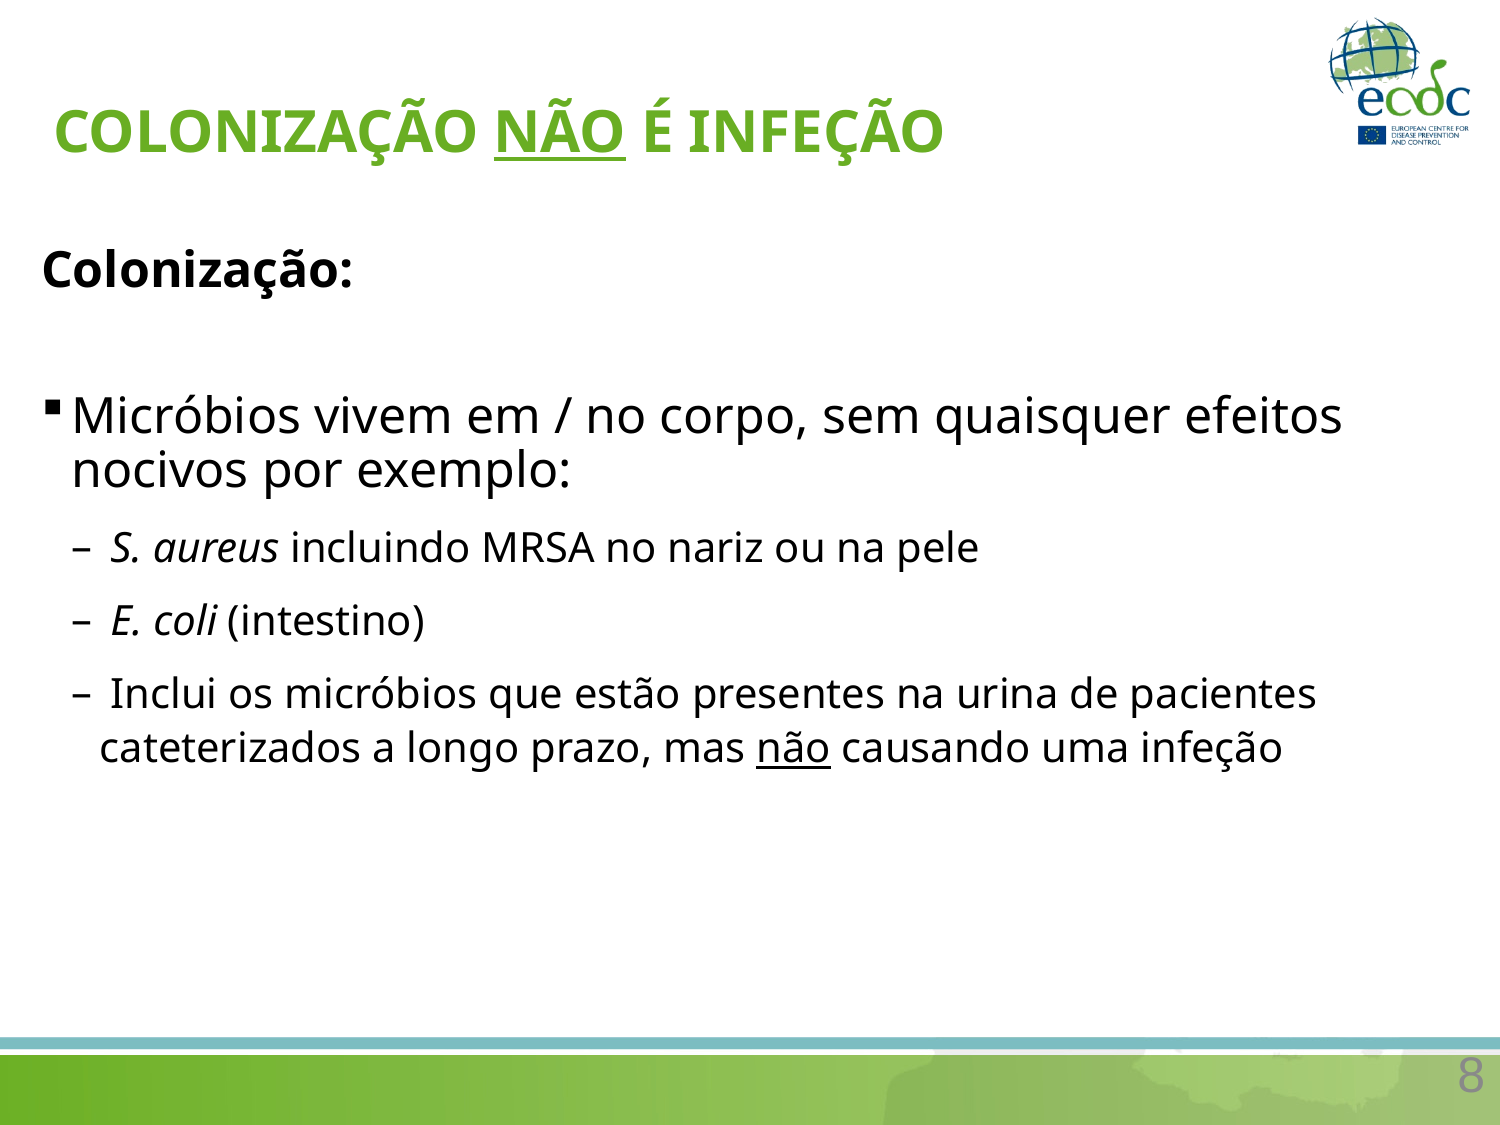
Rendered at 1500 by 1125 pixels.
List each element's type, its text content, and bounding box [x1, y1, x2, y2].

slide_number 8 [1149, 1042, 1500, 1103]
picture [1328, 17, 1473, 148]
title COLONIZAÇÃO NÃO É INFEÇÃO [53, 101, 1404, 243]
list Colonização: Micróbios vivem em / no corpo, sem quaisquer efeitos nocivos por exemplo: S. aureus incluindo MRSA no nariz ou na pele E. coli (intestino) Inclui os micróbios que estão presentes na urina de pacientes cateterizados a longo prazo, mas não causando uma infeção [41, 243, 1440, 988]
picture [0, 1037, 1500, 1125]
